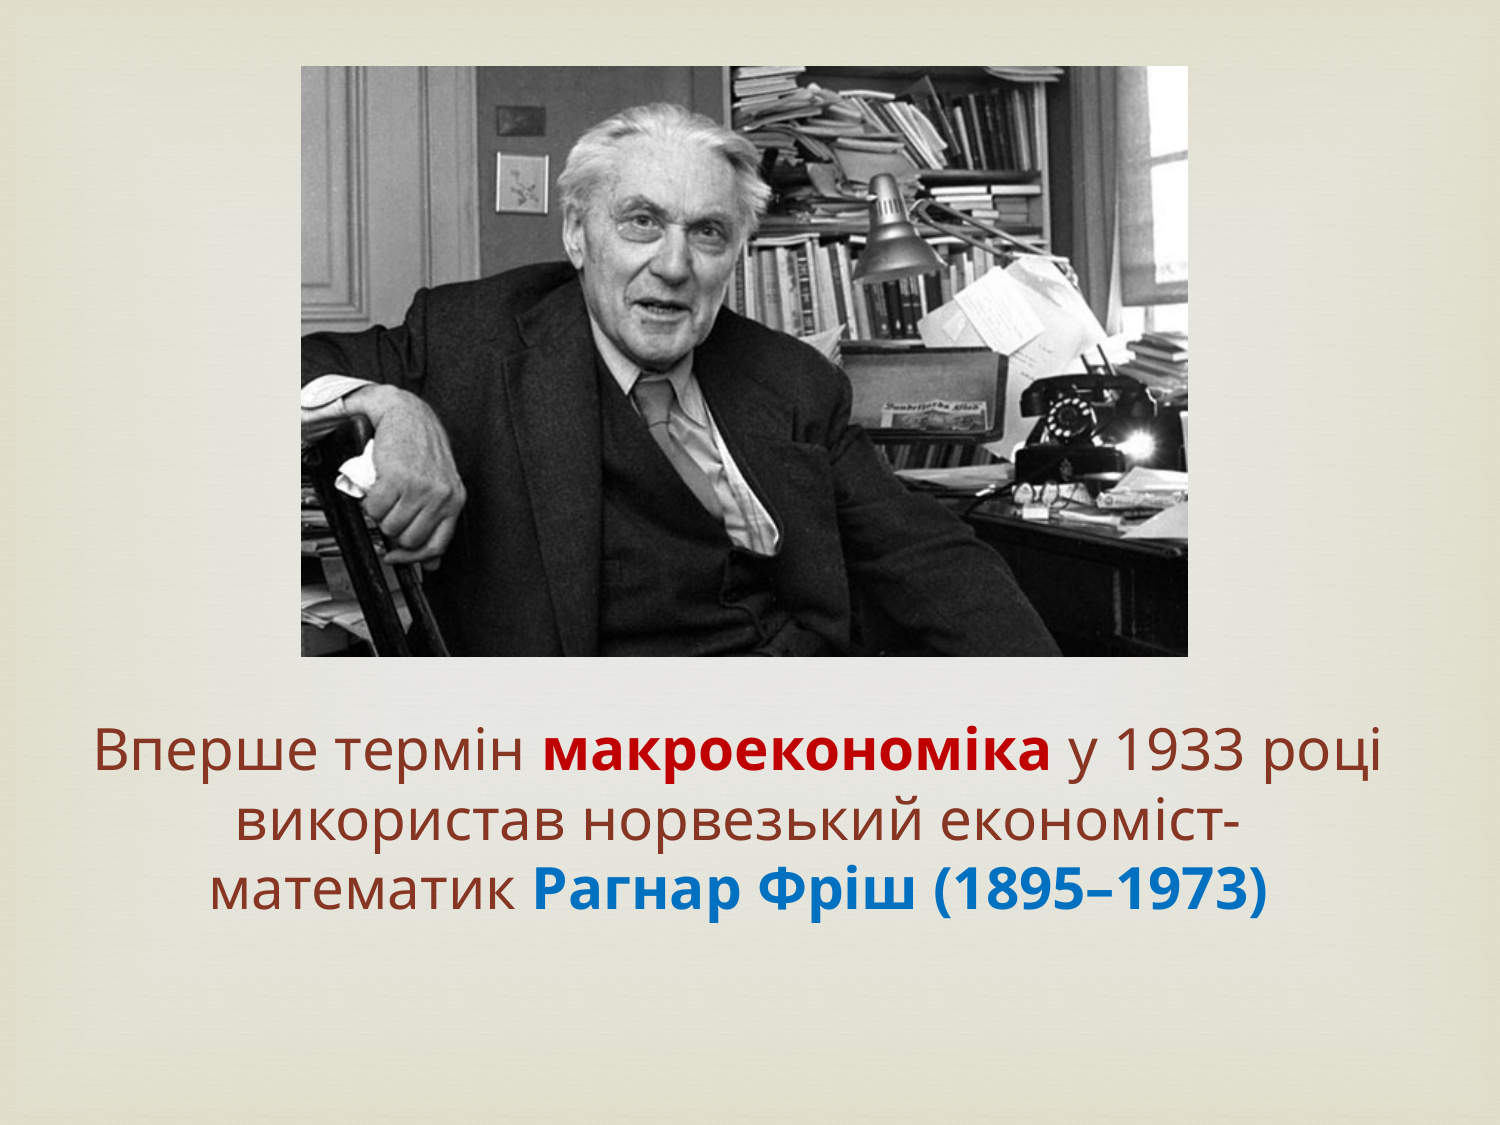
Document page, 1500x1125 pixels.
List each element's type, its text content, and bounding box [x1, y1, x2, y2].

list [300, 65, 1188, 658]
list Вперше термін макроекономіка у 1933 році використав норвезький економіст-математик Рагнар Фріш (1895–1973) [76, 704, 1400, 1071]
